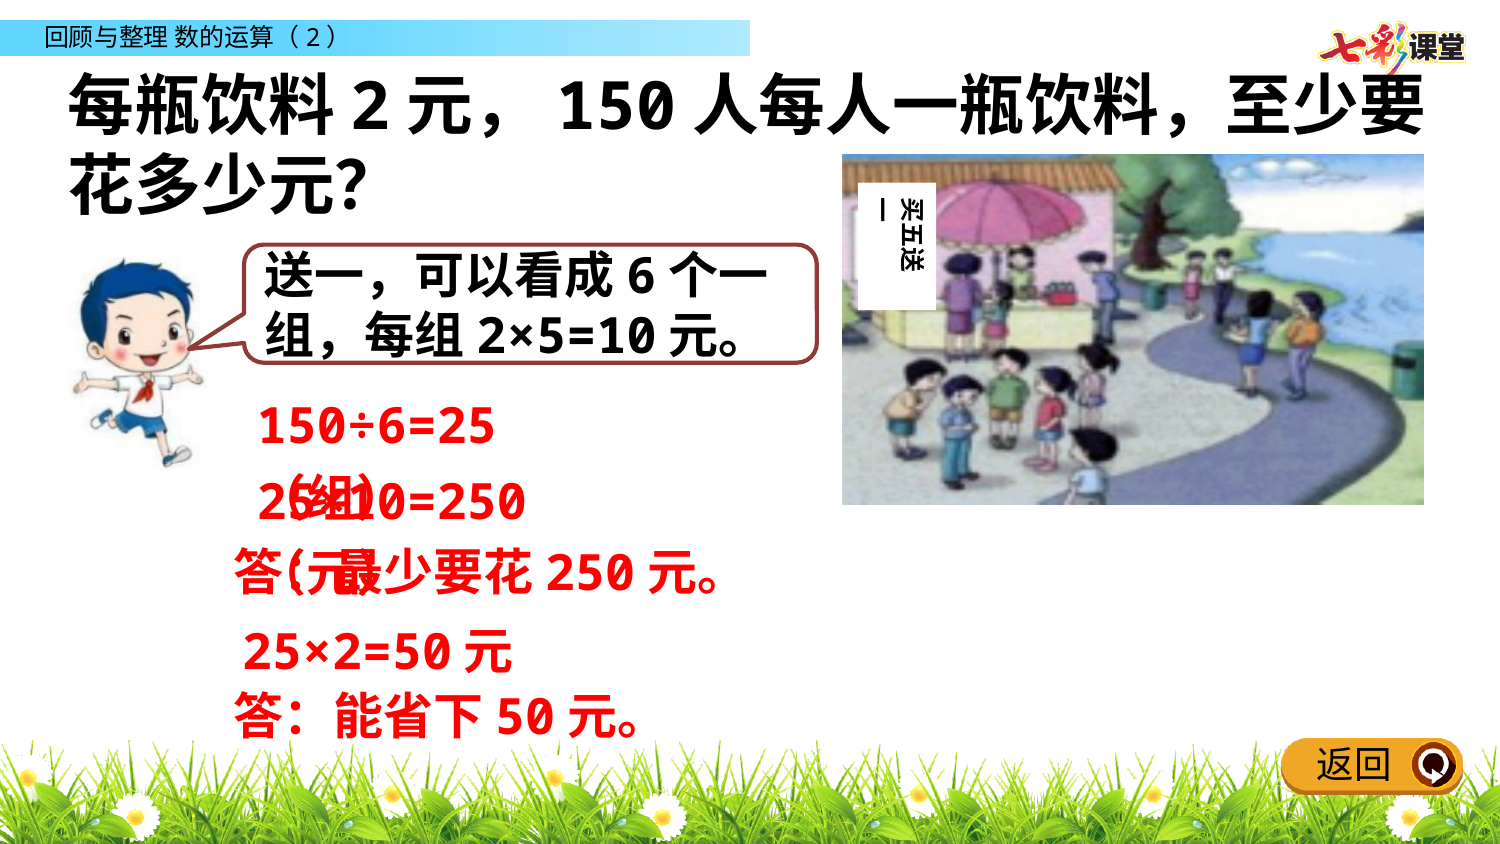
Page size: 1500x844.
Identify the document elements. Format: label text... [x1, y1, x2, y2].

picture [0, 740, 1500, 844]
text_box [842, 154, 1424, 505]
text_box 25×2=50元 [227, 600, 641, 664]
text_box 答：能省下50元。 [218, 664, 832, 752]
text_box 答：最少要花250元。 [218, 520, 832, 608]
text_box 25×10=250（元） [242, 449, 656, 520]
text_box 150÷6=25（组） [242, 374, 656, 449]
picture [1316, 20, 1468, 80]
text_box 每瓶饮料2元，150人每人一瓶饮料，至少要花多少元？ [53, 55, 1447, 231]
picture [68, 257, 207, 470]
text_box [1281, 733, 1464, 795]
